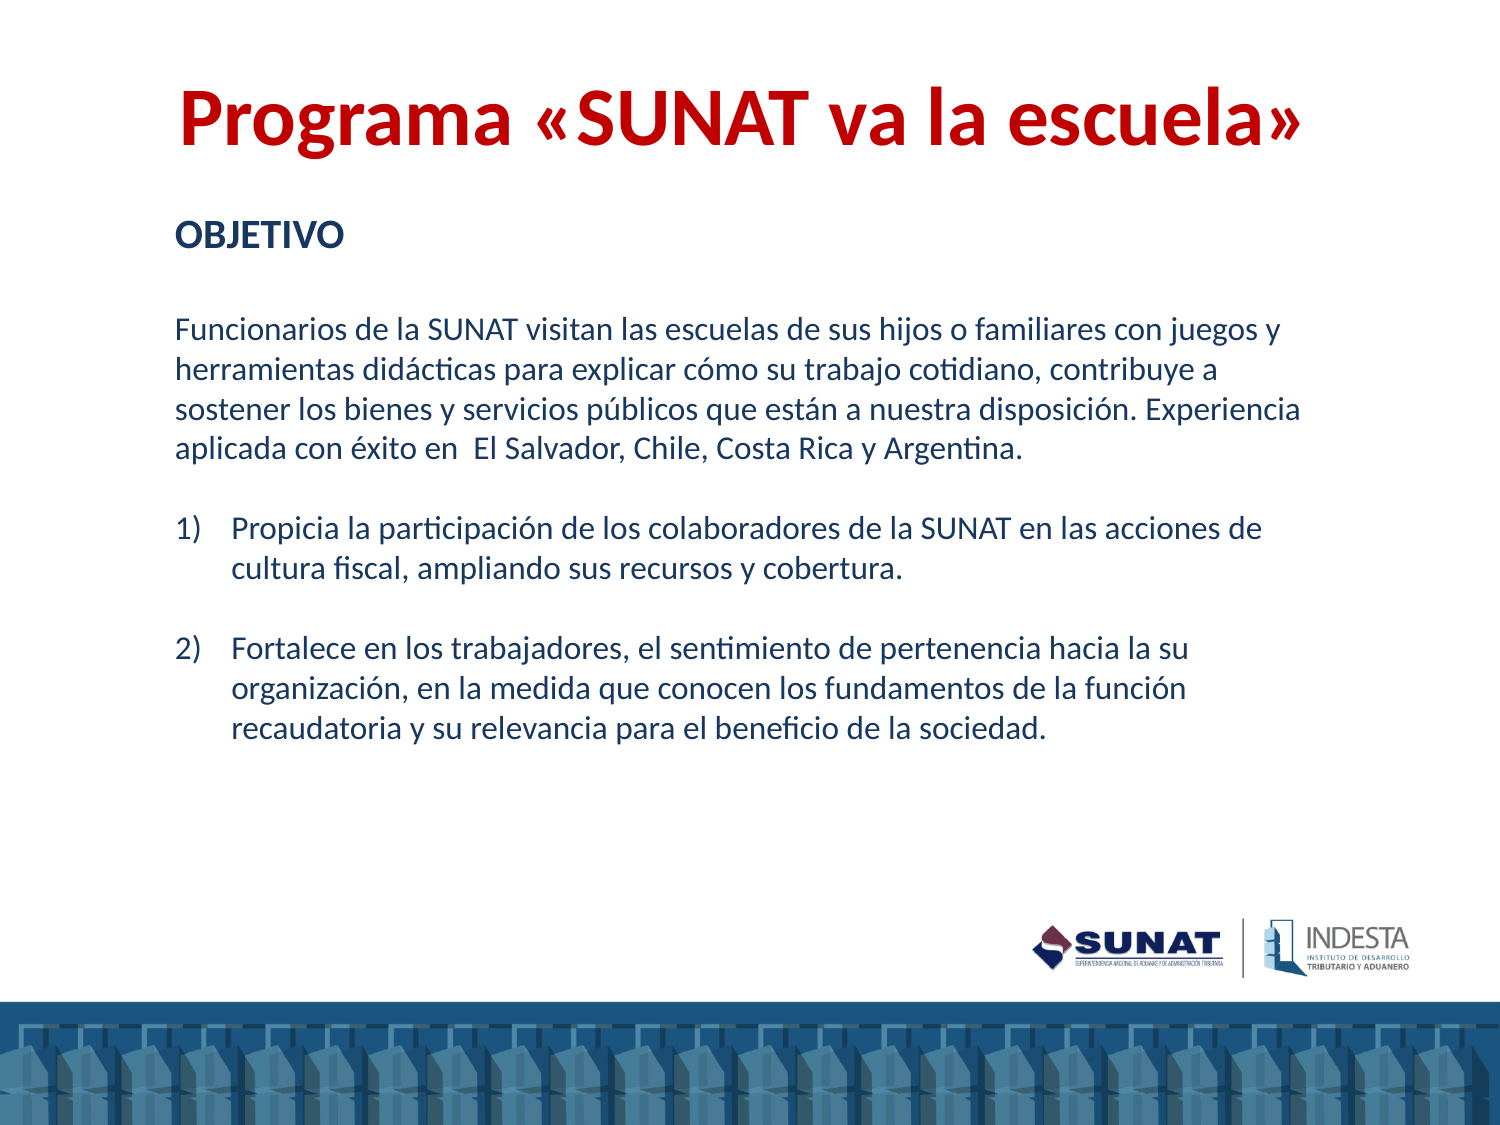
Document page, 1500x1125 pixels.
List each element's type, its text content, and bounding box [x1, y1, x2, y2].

text_box Programa «SUNAT va la escuela» OBJETIVO Funcionarios de la SUNAT visitan las escuelas de sus hijos o familiares con juegos y herramientas didácticas para explicar cómo su trabajo cotidiano, contribuye a sostener los bienes y servicios públicos que están a nuestra disposición. Experiencia aplicada con éxito en El Salvador, Chile, Costa Rica y Argentina. Propicia la participación de los colaboradores de la SUNAT en las acciones de cultura fiscal, ampliando sus recursos y cobertura. Fortalece en los trabajadores, el sentimiento de pertenencia hacia la su organización, en la medida que conocen los fundamentos de la función recaudatoria y su relevancia para el beneficio de la sociedad. [160, 54, 1330, 834]
picture [0, 0, 1500, 1125]
